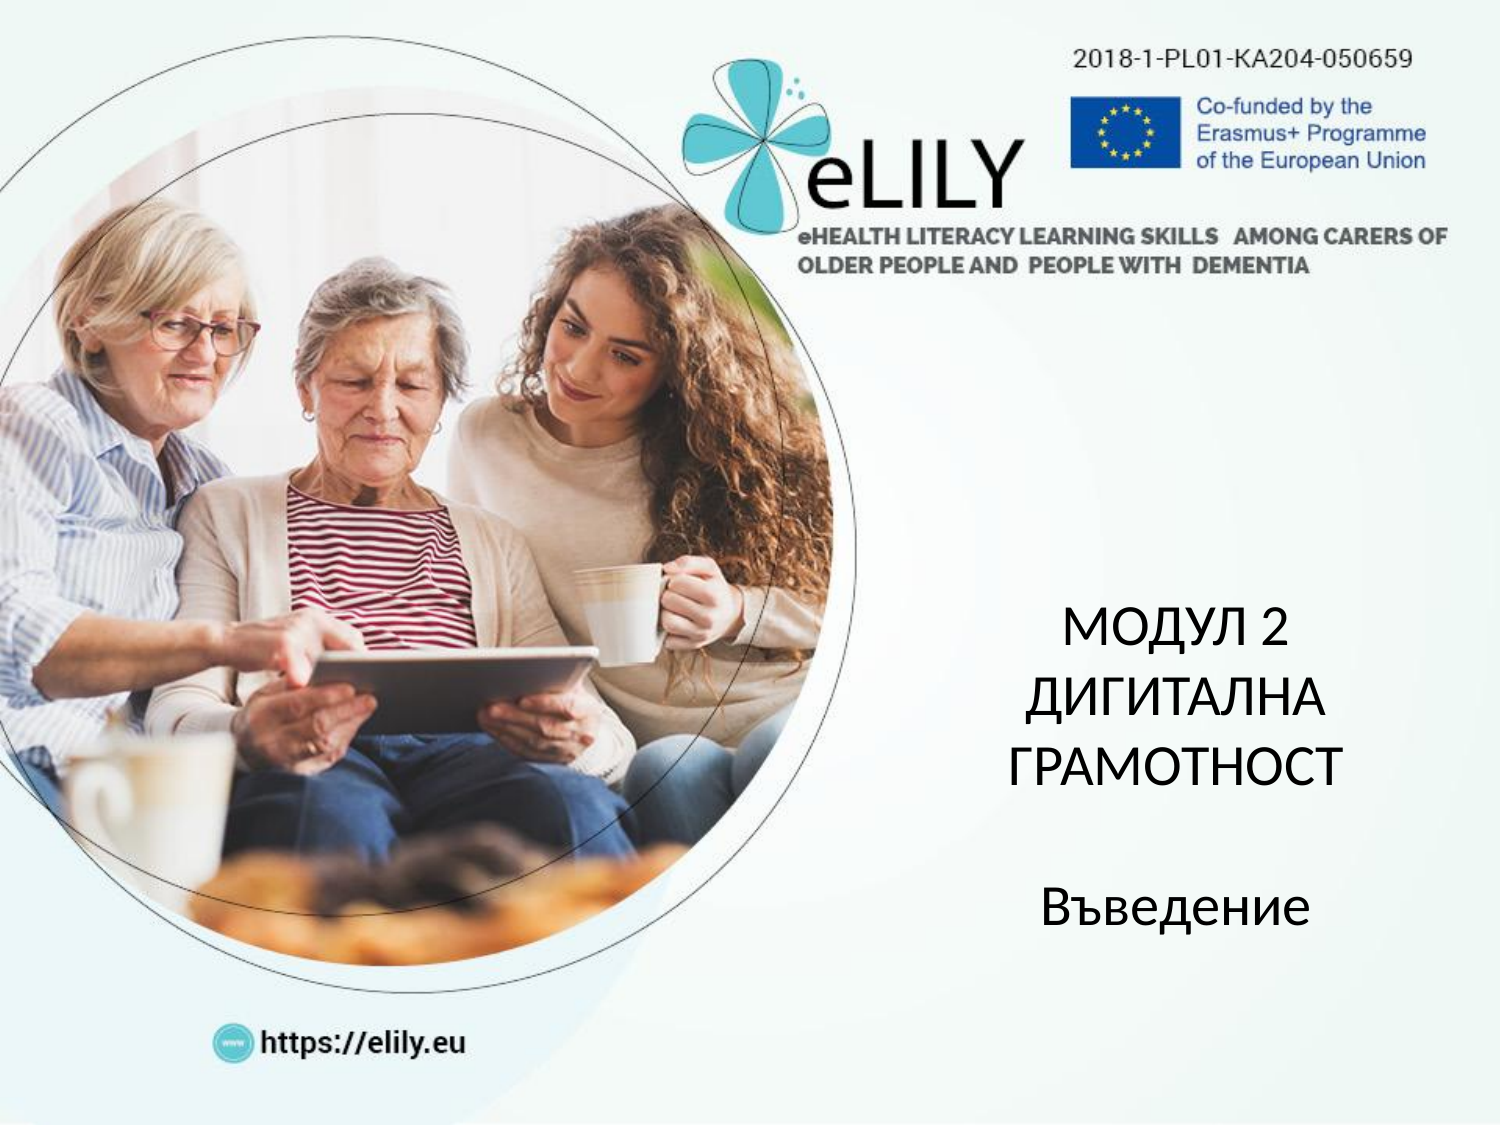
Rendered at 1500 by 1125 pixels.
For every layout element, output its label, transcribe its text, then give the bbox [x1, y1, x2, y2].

picture [0, 0, 1500, 1125]
text_box МОДУЛ 2 ДИГИТАЛНА ГРАМОТНОСТ Въведение [886, 579, 1466, 965]
